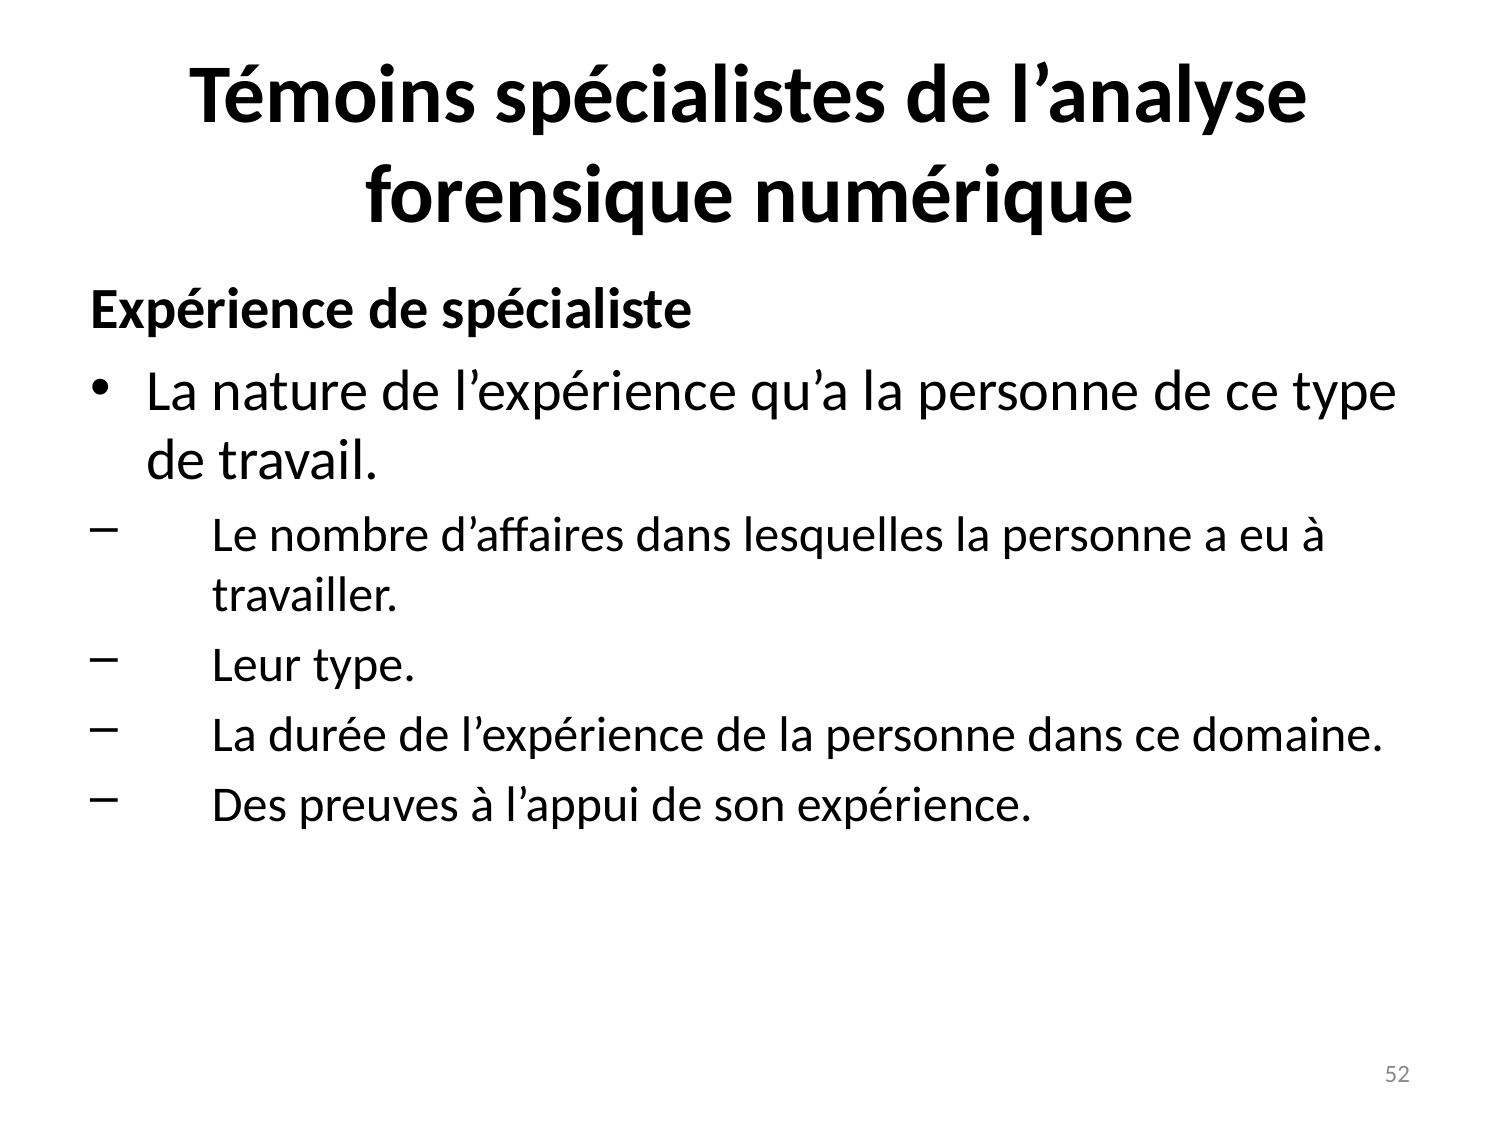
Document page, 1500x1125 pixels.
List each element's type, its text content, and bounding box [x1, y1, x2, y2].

slide_number * [1074, 1042, 1425, 1103]
title Témoins spécialistes de l’analyse forensique numérique [75, 45, 1425, 233]
list Expérience de spécialiste La nature de l’expérience qu’a la personne de ce type de travail. Le nombre d’affaires dans lesquelles la personne a eu à travailler. Leur type. La durée de l’expérience de la personne dans ce domaine. Des preuves à l’appui de son expérience. [75, 262, 1425, 1005]
